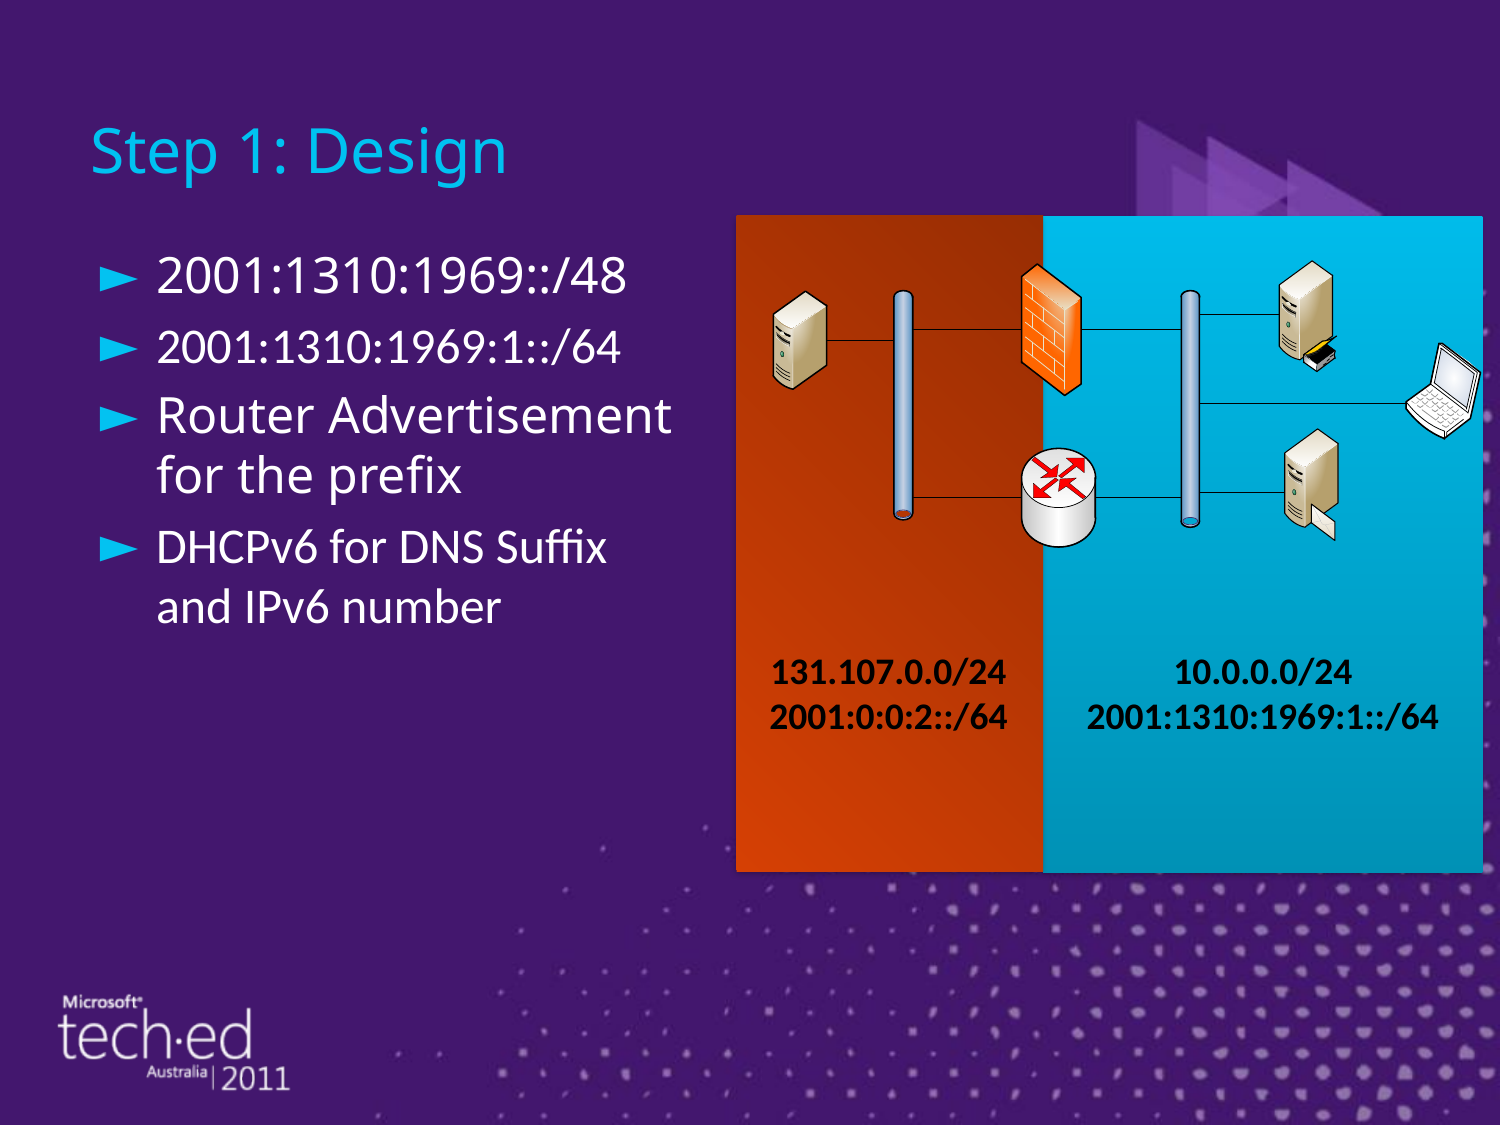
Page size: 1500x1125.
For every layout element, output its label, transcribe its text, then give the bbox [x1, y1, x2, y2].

picture [0, 0, 1500, 1125]
list 2001:1310:1969::/48 2001:1310:1969:1::/64 Router Advertisement for the prefix DHCPv6 for DNS Suffix and IPv6 number [88, 237, 730, 723]
title Step 1: Design [75, 54, 1425, 243]
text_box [736, 215, 1483, 873]
